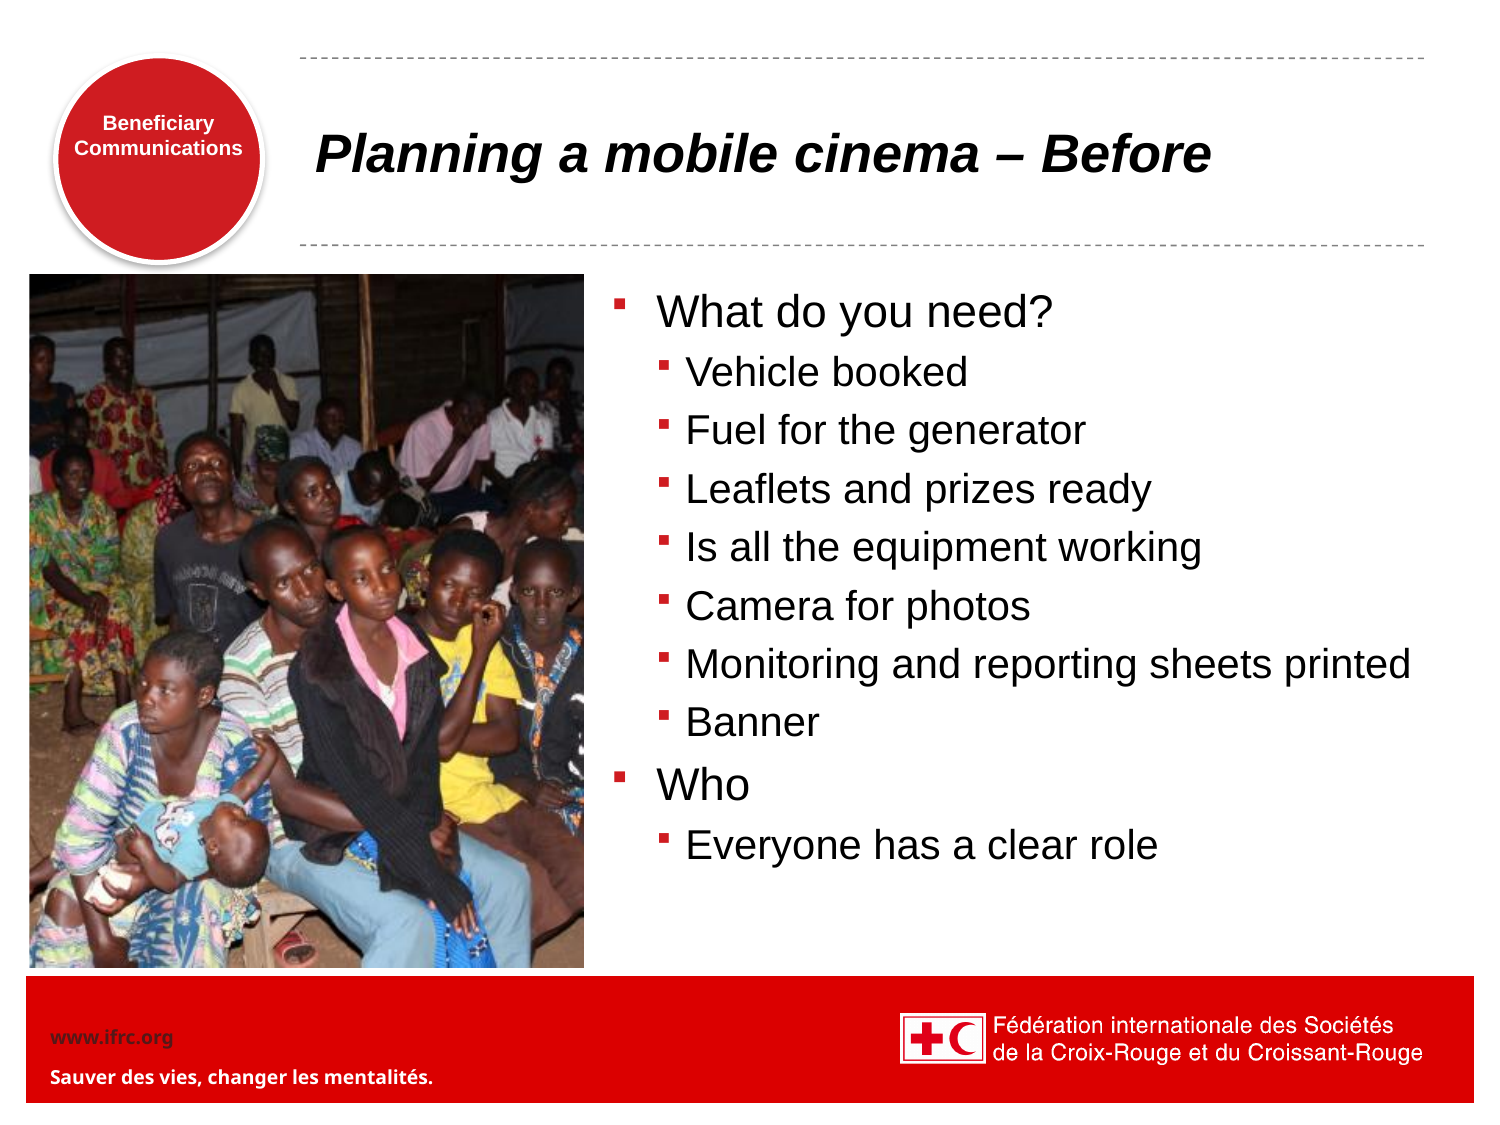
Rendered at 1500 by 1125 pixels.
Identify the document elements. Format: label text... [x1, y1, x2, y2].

title Planning a mobile cinema – Before [299, 57, 1426, 246]
list What do you need? Vehicle booked Fuel for the generator Leaflets and prizes ready Is all the equipment working Camera for photos Monitoring and reporting sheets printed Banner Who Everyone has a clear role [596, 273, 1471, 988]
picture [900, 1013, 1422, 1065]
picture [29, 274, 585, 969]
